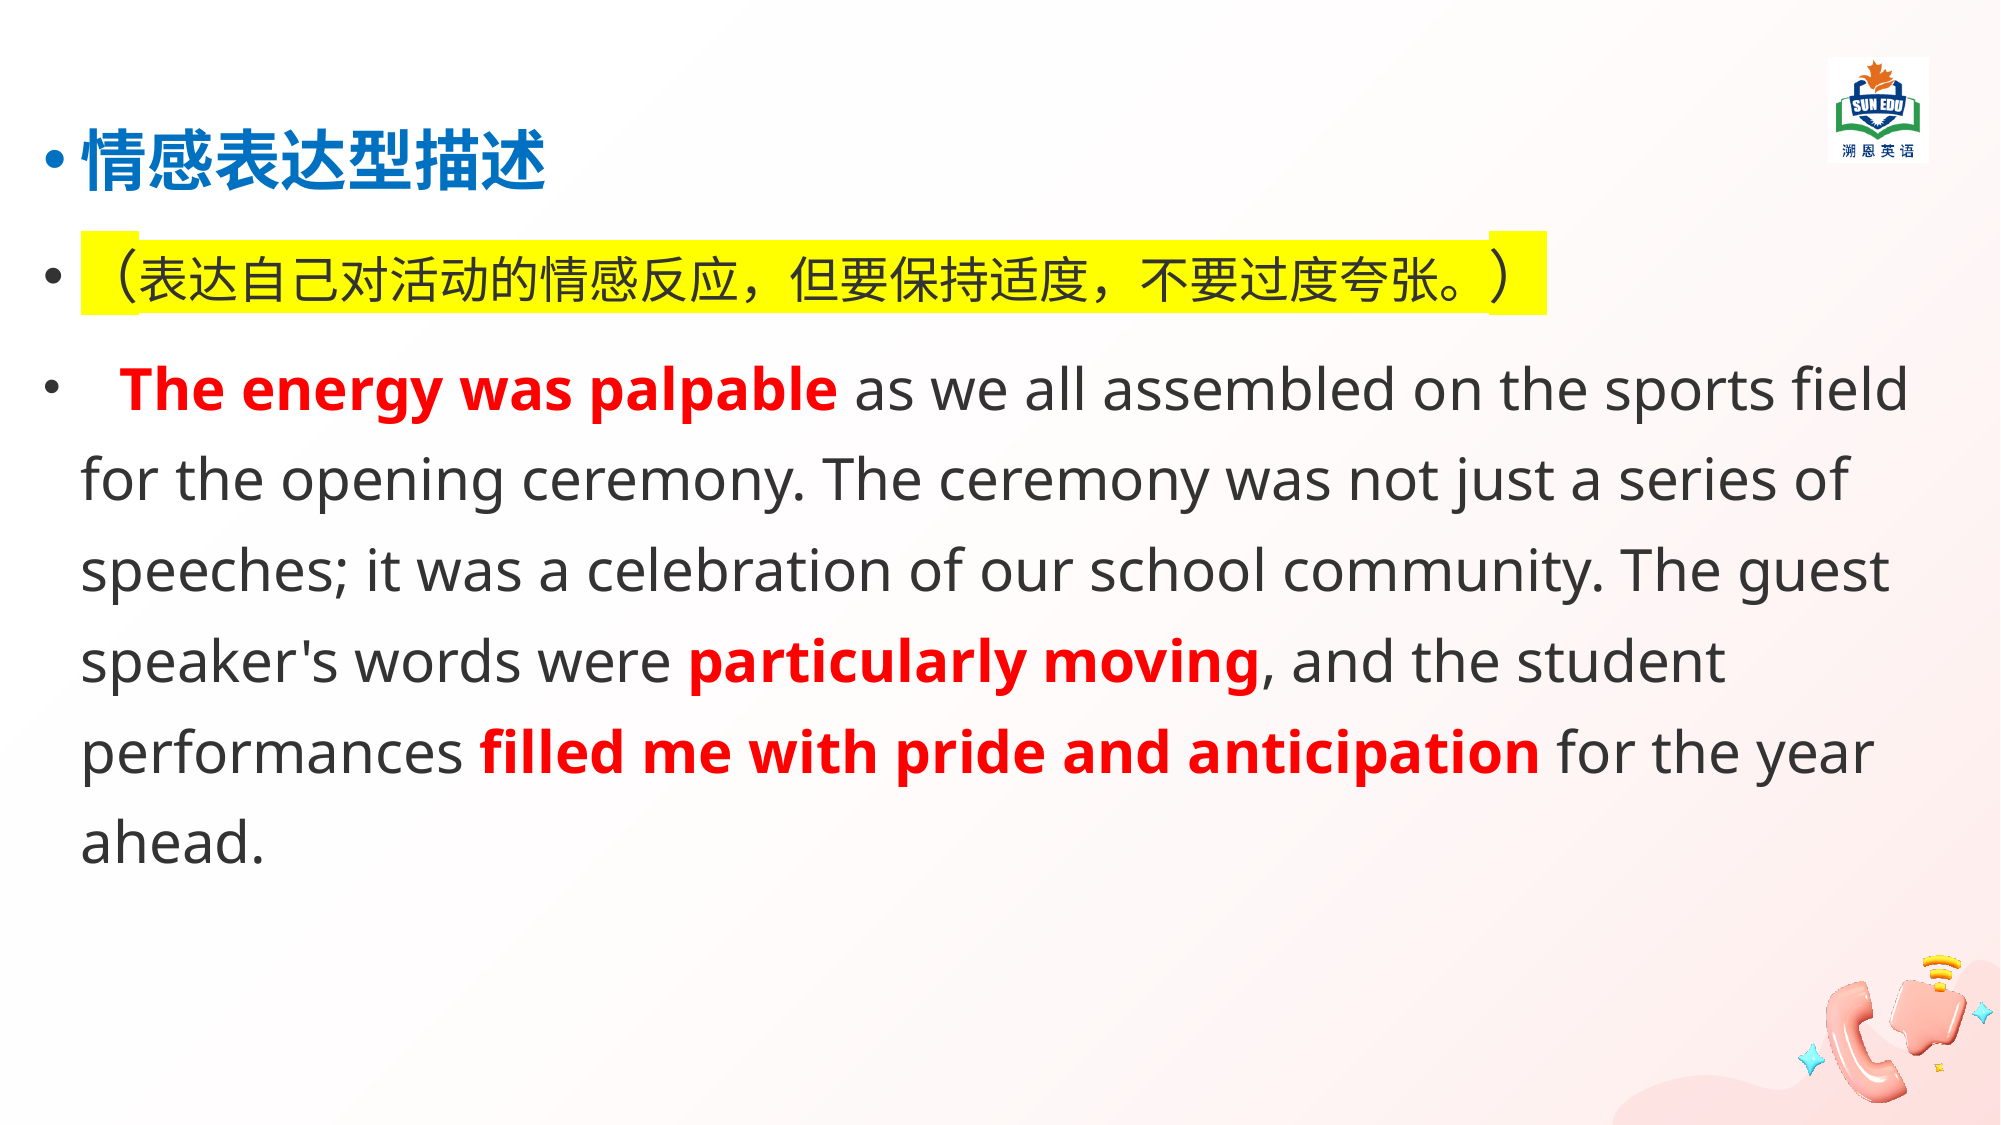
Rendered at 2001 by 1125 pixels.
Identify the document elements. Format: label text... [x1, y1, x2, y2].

picture [1794, 945, 1993, 1111]
picture [1828, 57, 1929, 94]
text_box 情感表达型描述 （表达自己对活动的情感反应，但要保持适度，不要过度夸张。） The energy was palpable as we all assembled on the sports field for the opening ceremony. The ceremony was not just a series of speeches; it was a celebration of our school community. The guest speaker's words were particularly moving, and the student performances filled me with pride and anticipation for the year ahead. [43, 94, 1947, 894]
